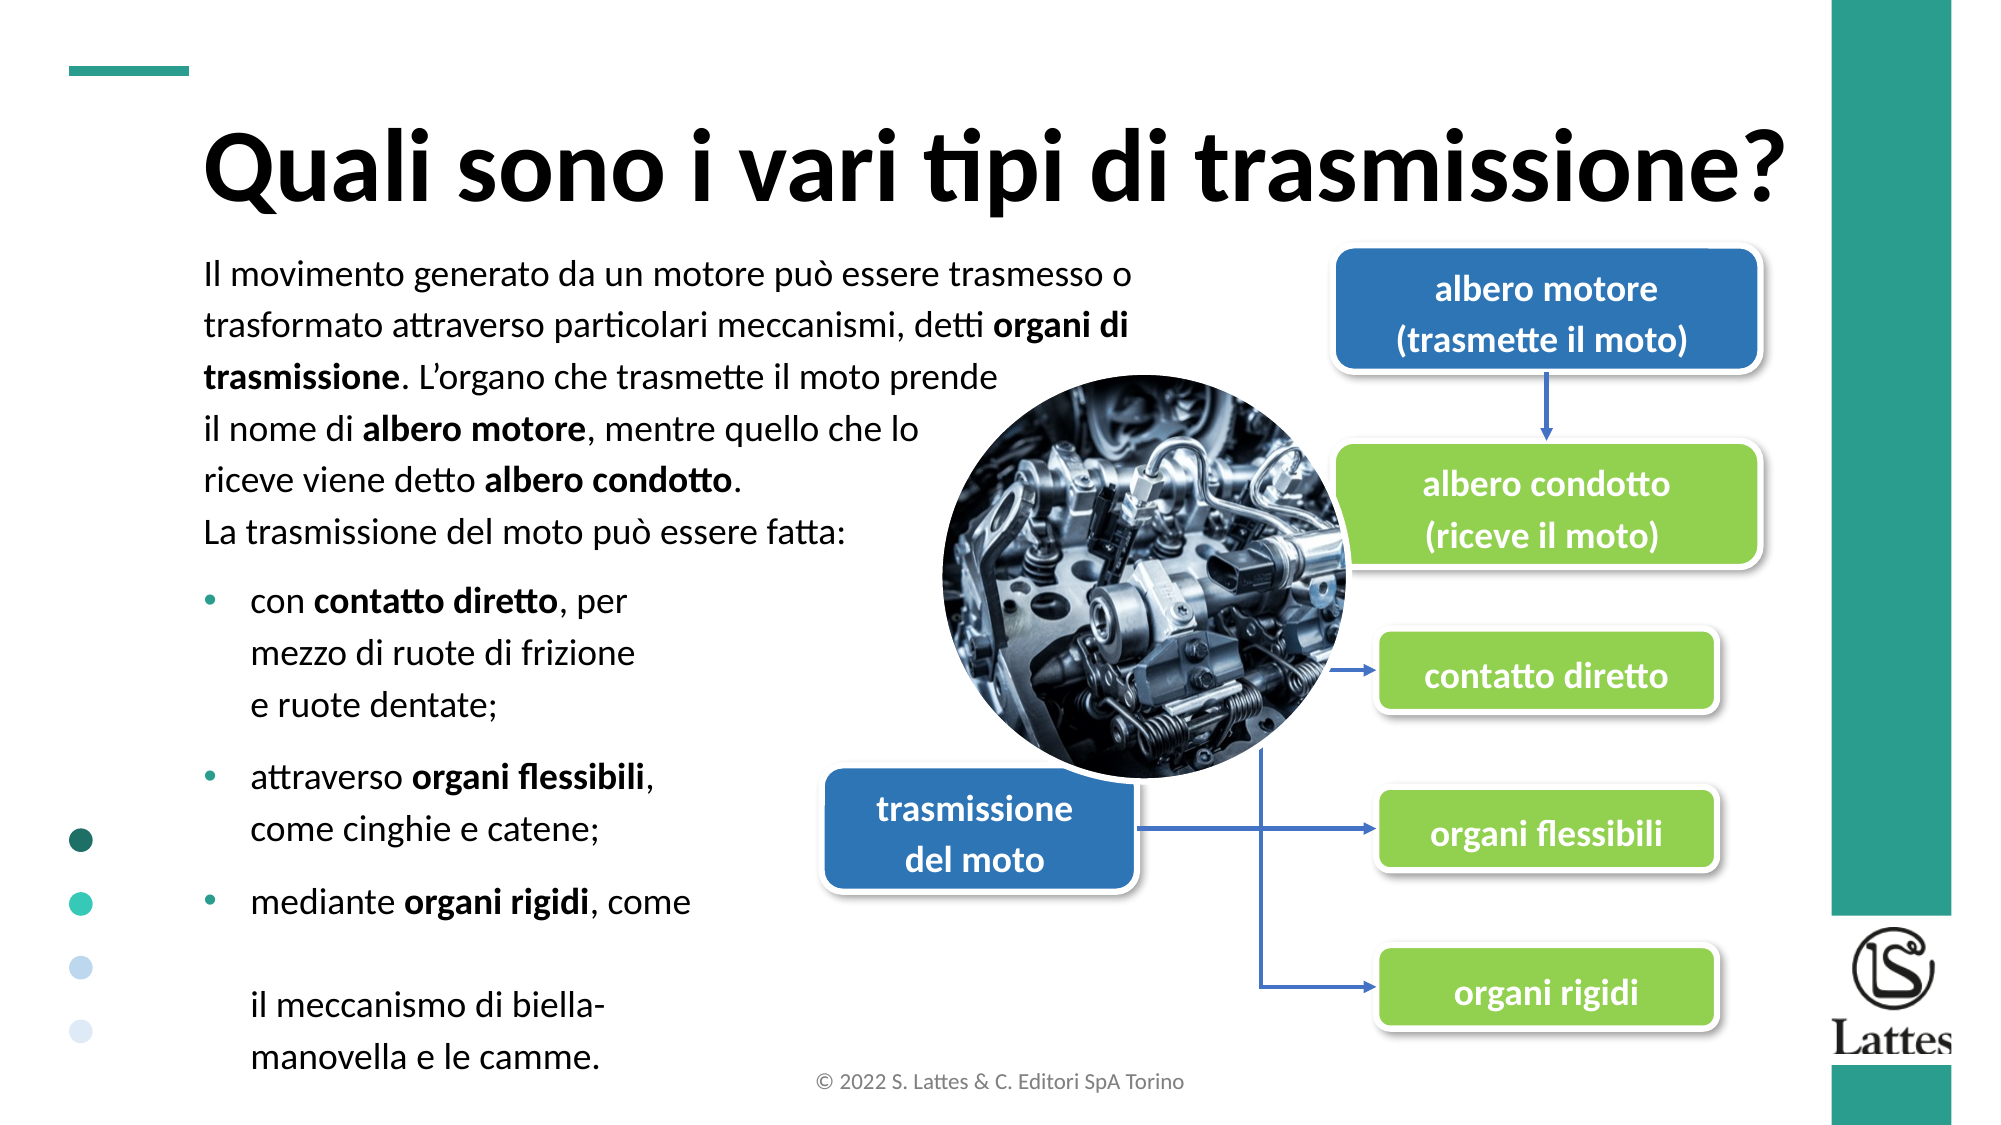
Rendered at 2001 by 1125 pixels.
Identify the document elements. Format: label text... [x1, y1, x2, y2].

text_box albero motore (trasmette il moto) [1331, 244, 1762, 373]
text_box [1137, 829, 1377, 987]
text_box con contatto diretto, per mezzo di ruote di frizione e ruote dentate; attraverso organi flessibili, come cinghie e catene; mediante organi rigidi, come il meccanismo di biella-manovella e le camme. [188, 562, 715, 829]
text_box Quali sono i vari tipi di trasmissione? [188, 111, 1832, 235]
text_box organi flessibili [1377, 785, 1719, 872]
text_box Il movimento generato da un motore può essere trasmesso o trasformato attraverso particolari meccanismi, detti organi di trasmissione. L’organo che trasmette il moto prende il nome di albero motore, mentre quello che lo riceve viene detto albero condotto. La trasmissione del moto può essere fatta: [188, 234, 1280, 501]
text_box [938, 370, 1351, 783]
text_box © 2022 S. Lattes & C. Editori SpA Torino [499, 1059, 1501, 1102]
text_box trasmissione del moto [820, 764, 1137, 893]
text_box organi rigidi [1375, 944, 1719, 1030]
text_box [1137, 670, 1377, 828]
text_box contatto diretto [1375, 627, 1719, 714]
text_box albero condotto (riceve il moto) [1331, 439, 1762, 569]
